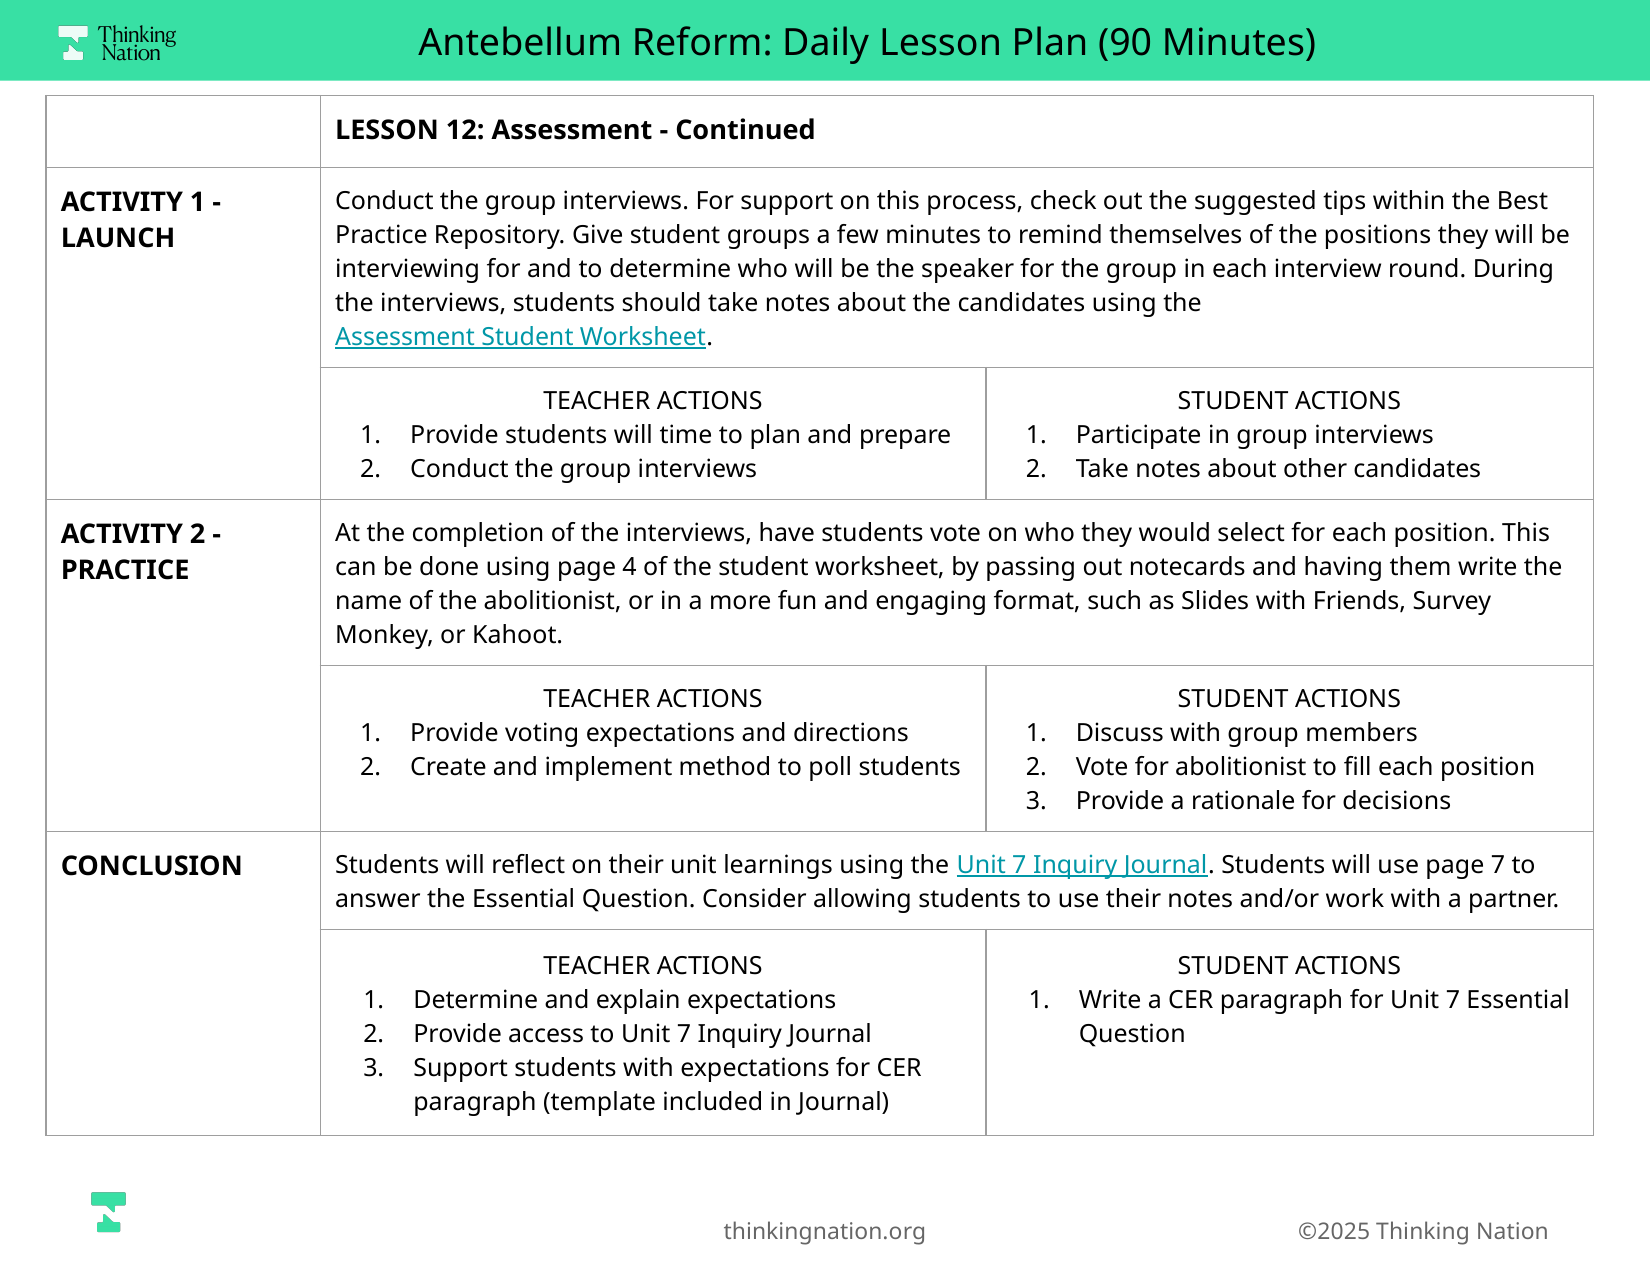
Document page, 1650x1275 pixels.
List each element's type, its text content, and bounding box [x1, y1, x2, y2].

table_cell Students will reflect on their unit learnings using the Unit 7 Inquiry Journal. Students will use page 7 to answer the Essential Question. Consider allowing students to use their notes and/or work with a partner. [321, 832, 1593, 929]
table_cell TEACHER ACTIONS Determine and explain expectations Provide access to Unit 7 Inquiry Journal Support students with expectations for CER paragraph (template included in Journal) [321, 930, 985, 1135]
table_cell ACTIVITY 1 - LAUNCH [47, 168, 320, 499]
picture [80, 1184, 136, 1240]
table_cell TEACHER ACTIONS Provide students will time to plan and prepare Conduct the group interviews [321, 368, 985, 499]
table_cell ACTIVITY 2 - PRACTICE [47, 500, 320, 831]
table_cell STUDENT ACTIONS Write a CER paragraph for Unit 7 Essential Question [987, 930, 1593, 1135]
table_cell At the completion of the interviews, have students vote on who they would select for each position. This can be done using page 4 of the student worksheet, by passing out notecards and having them write the name of the abolitionist, or in a more fun and engaging format, such as Slides with Friends, Survey Monkey, or Kahoot. [321, 500, 1593, 665]
text_box thinkingnation.org [629, 1200, 1021, 1240]
text_box ©2025 Thinking Nation [1174, 1200, 1566, 1240]
text_box Antebellum Reform: Daily Lesson Plan (90 Minutes) [0, 0, 1650, 81]
table_header LESSON 12: Assessment - Continued [321, 96, 1593, 167]
table_cell CONCLUSION [47, 832, 320, 1135]
table_cell STUDENT ACTIONS Participate in group interviews Take notes about other candidates [987, 368, 1593, 499]
table_cell STUDENT ACTIONS Discuss with group members Vote for abolitionist to fill each position Provide a rationale for decisions [987, 666, 1593, 831]
table_cell Conduct the group interviews. For support on this process, check out the suggested tips within the Best Practice Repository. Give student groups a few minutes to remind themselves of the positions they will be interviewing for and to determine who will be the speaker for the group in each interview round. During the interviews, students should take notes about the candidates using the Assessment Student Worksheet. [321, 168, 1593, 367]
table_cell TEACHER ACTIONS Provide voting expectations and directions Create and implement method to poll students [321, 666, 985, 831]
table_header [47, 96, 320, 167]
picture [45, 14, 180, 85]
